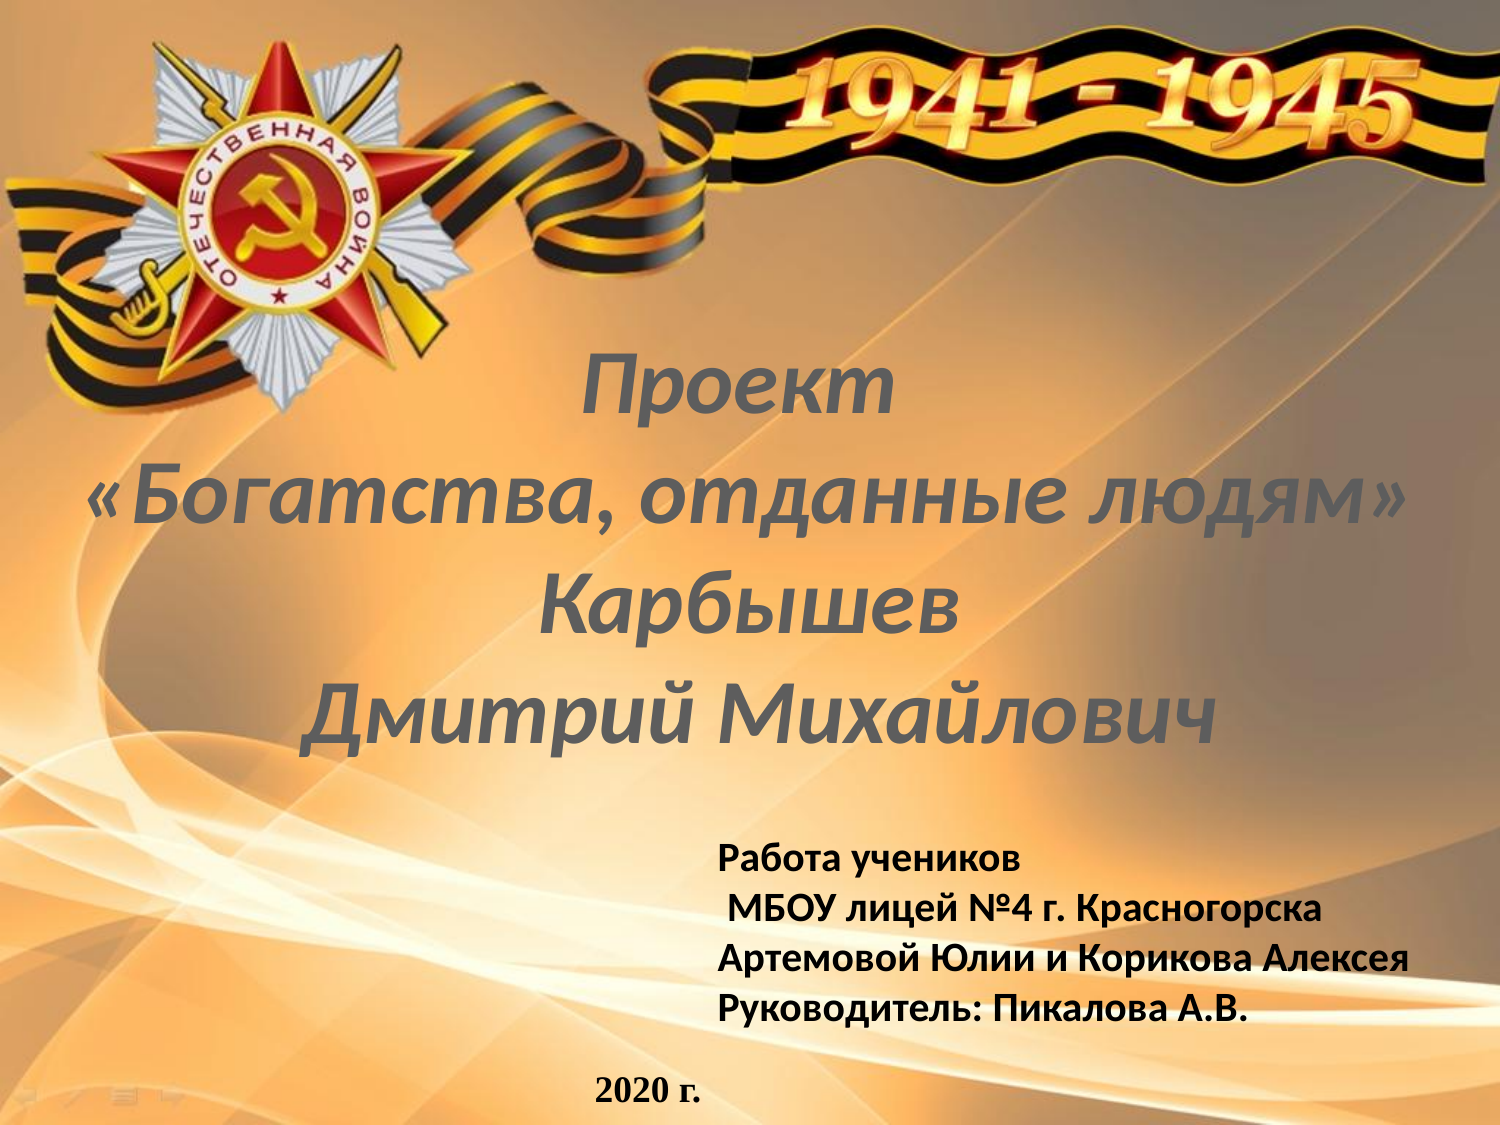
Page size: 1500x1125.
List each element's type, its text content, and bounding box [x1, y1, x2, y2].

text_box Проект «Богатства, отданные людям» Карбышев Дмитрий Михайлович [103, 352, 1400, 735]
picture [0, 0, 1500, 1125]
text_box 2020 г. [579, 1057, 717, 1118]
text_box Работа учеников МБОУ лицей №4 г. Красногорска Артемовой Юлии и Корикова Алексея Руководитель: Пикалова А.В. [702, 822, 1434, 1038]
